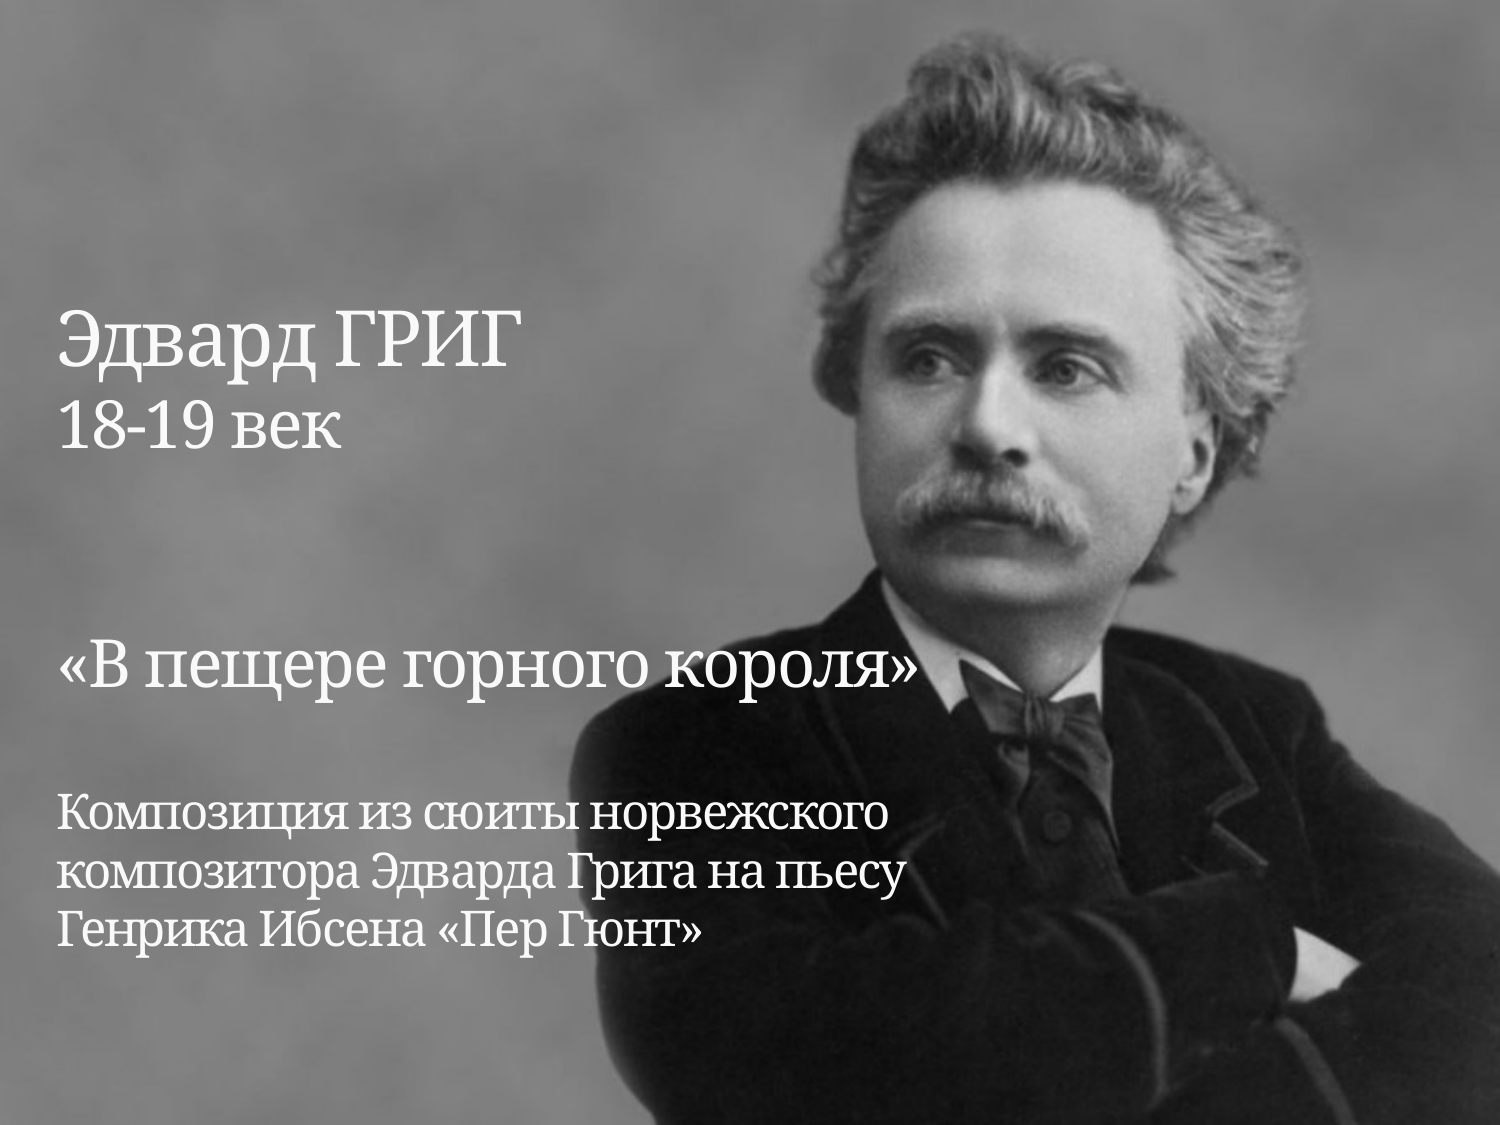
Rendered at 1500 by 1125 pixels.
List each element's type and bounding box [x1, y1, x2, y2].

list [0, 2, 1499, 1125]
